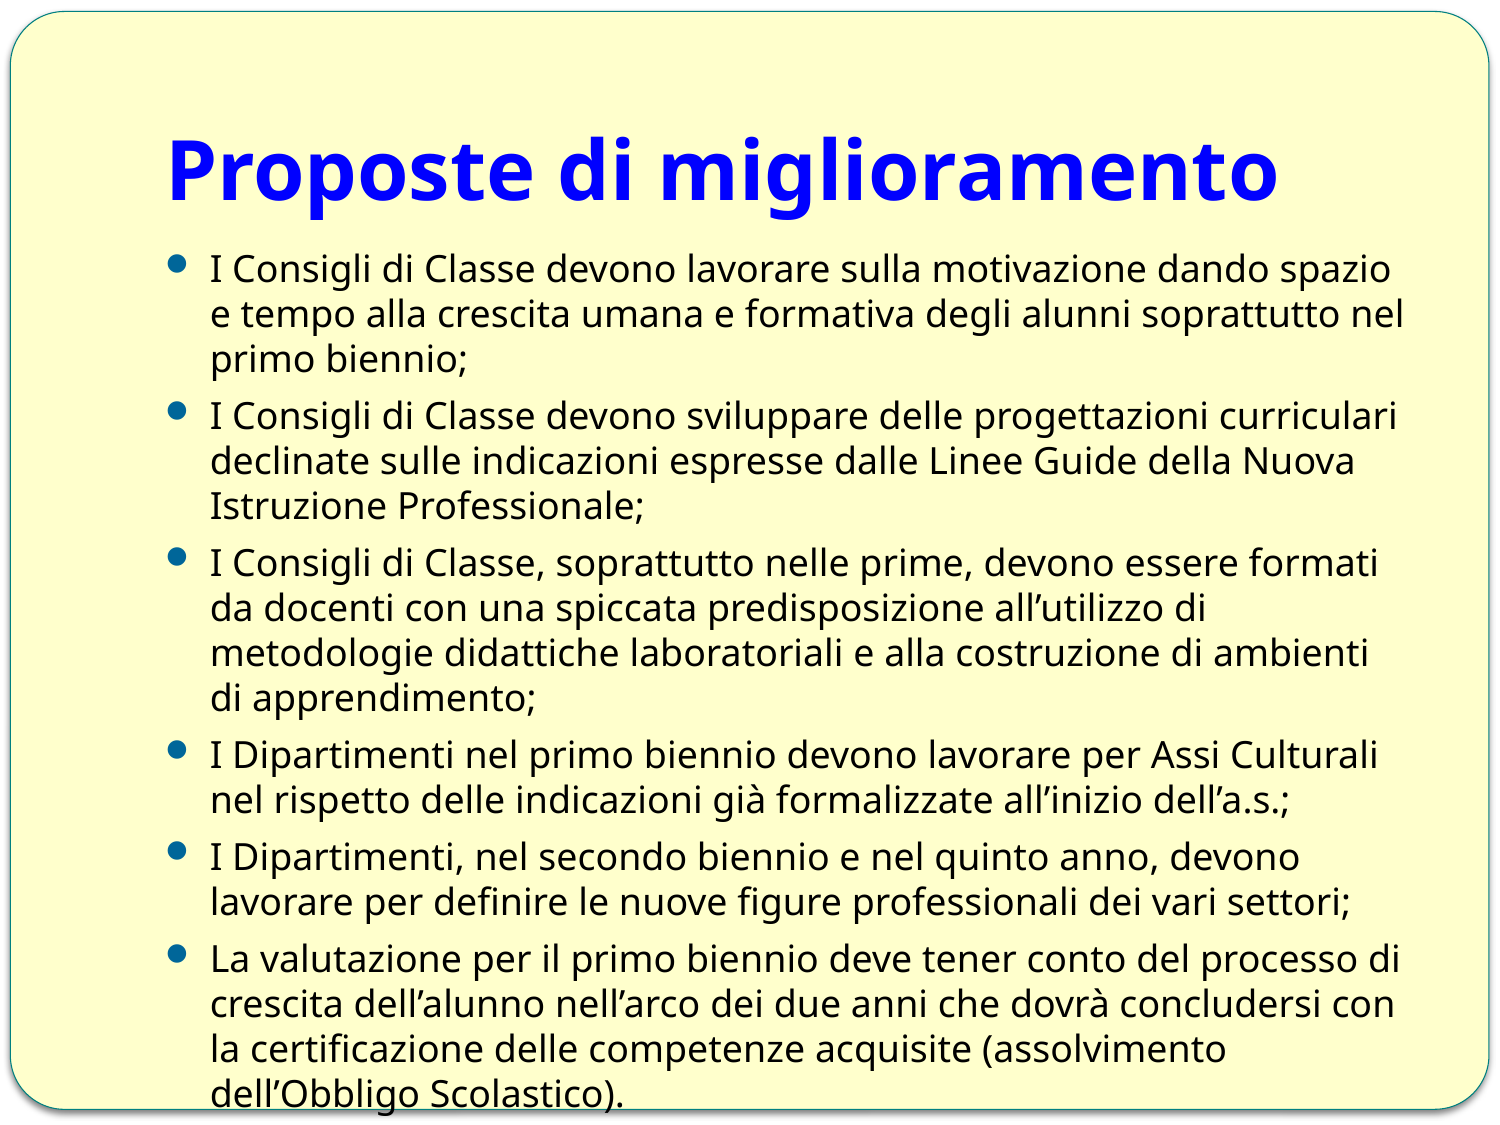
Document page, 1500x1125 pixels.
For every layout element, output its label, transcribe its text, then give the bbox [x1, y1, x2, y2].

title Proposte di miglioramento [149, 44, 1426, 233]
list I Consigli di Classe devono lavorare sulla motivazione dando spazio e tempo alla crescita umana e formativa degli alunni soprattutto nel primo biennio; I Consigli di Classe devono sviluppare delle progettazioni curriculari declinate sulle indicazioni espresse dalle Linee Guide della Nuova Istruzione Professionale; I Consigli di Classe, soprattutto nelle prime, devono essere formati da docenti con una spiccata predisposizione all’utilizzo di metodologie didattiche laboratoriali e alla costruzione di ambienti di apprendimento; I Dipartimenti nel primo biennio devono lavorare per Assi Culturali nel rispetto delle indicazioni già formalizzate all’inizio dell’a.s.; I Dipartimenti, nel secondo biennio e nel quinto anno, devono lavorare per definire le nuove figure professionali dei vari settori; La valutazione per il primo biennio deve tener conto del processo di crescita dell’alunno nell’arco dei due anni che dovrà concludersi con la certificazione delle competenze acquisite (assolvimento dell’Obbligo Scolastico). [149, 237, 1426, 1095]
